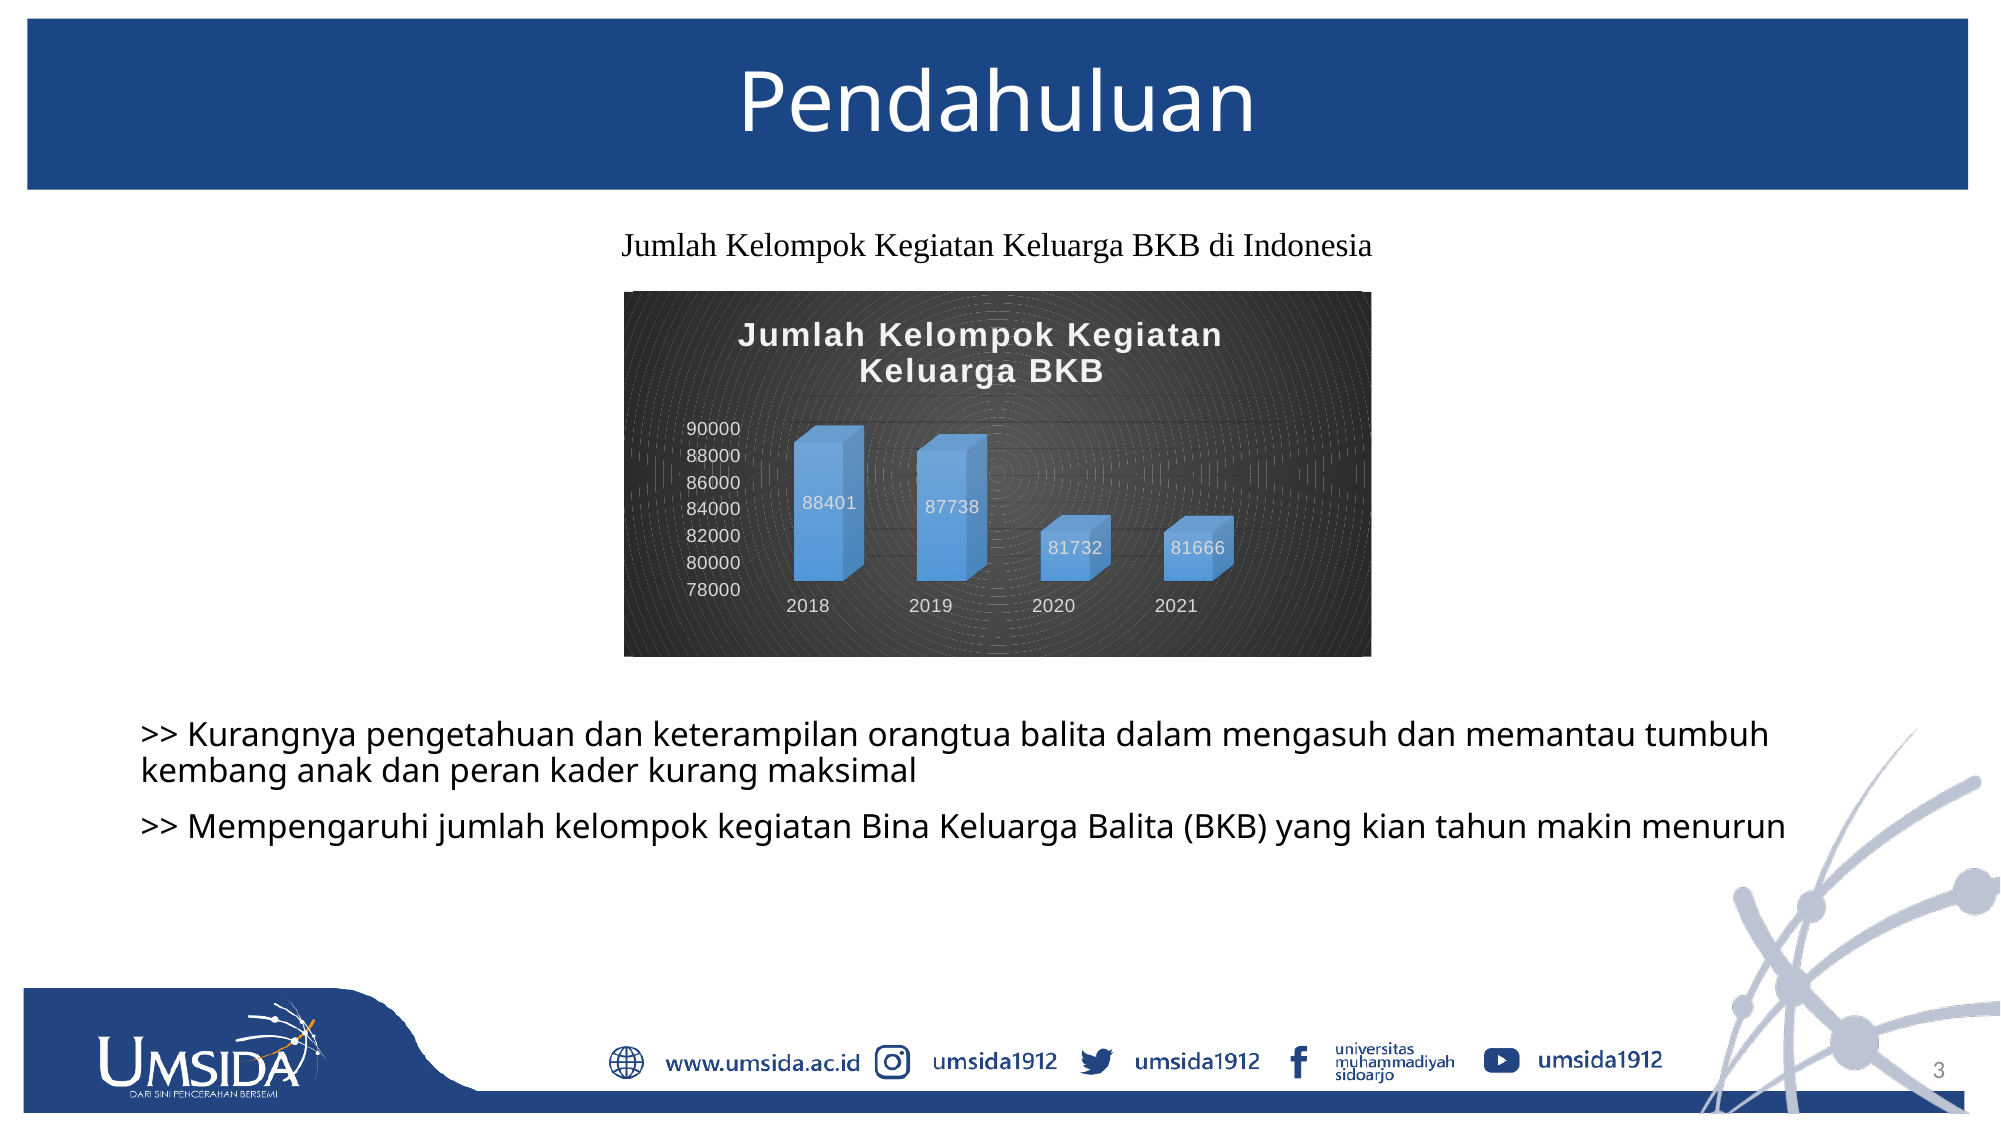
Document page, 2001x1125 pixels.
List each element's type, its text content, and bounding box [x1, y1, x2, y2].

list >> Kurangnya pengetahuan dan keterampilan orangtua balita dalam mengasuh dan memantau tumbuh kembang anak dan peran kader kurang maksimal >> Mempengaruhi jumlah kelompok kegiatan Bina Keluarga Balita (BKB) yang kian tahun makin menurun [88, 710, 1829, 937]
chart [623, 291, 1372, 657]
title Pendahuluan [27, 18, 1969, 190]
text_box Jumlah Kelompok Kegiatan Keluarga BKB di Indonesia [606, 215, 1389, 271]
picture [23, 51, 2001, 1114]
